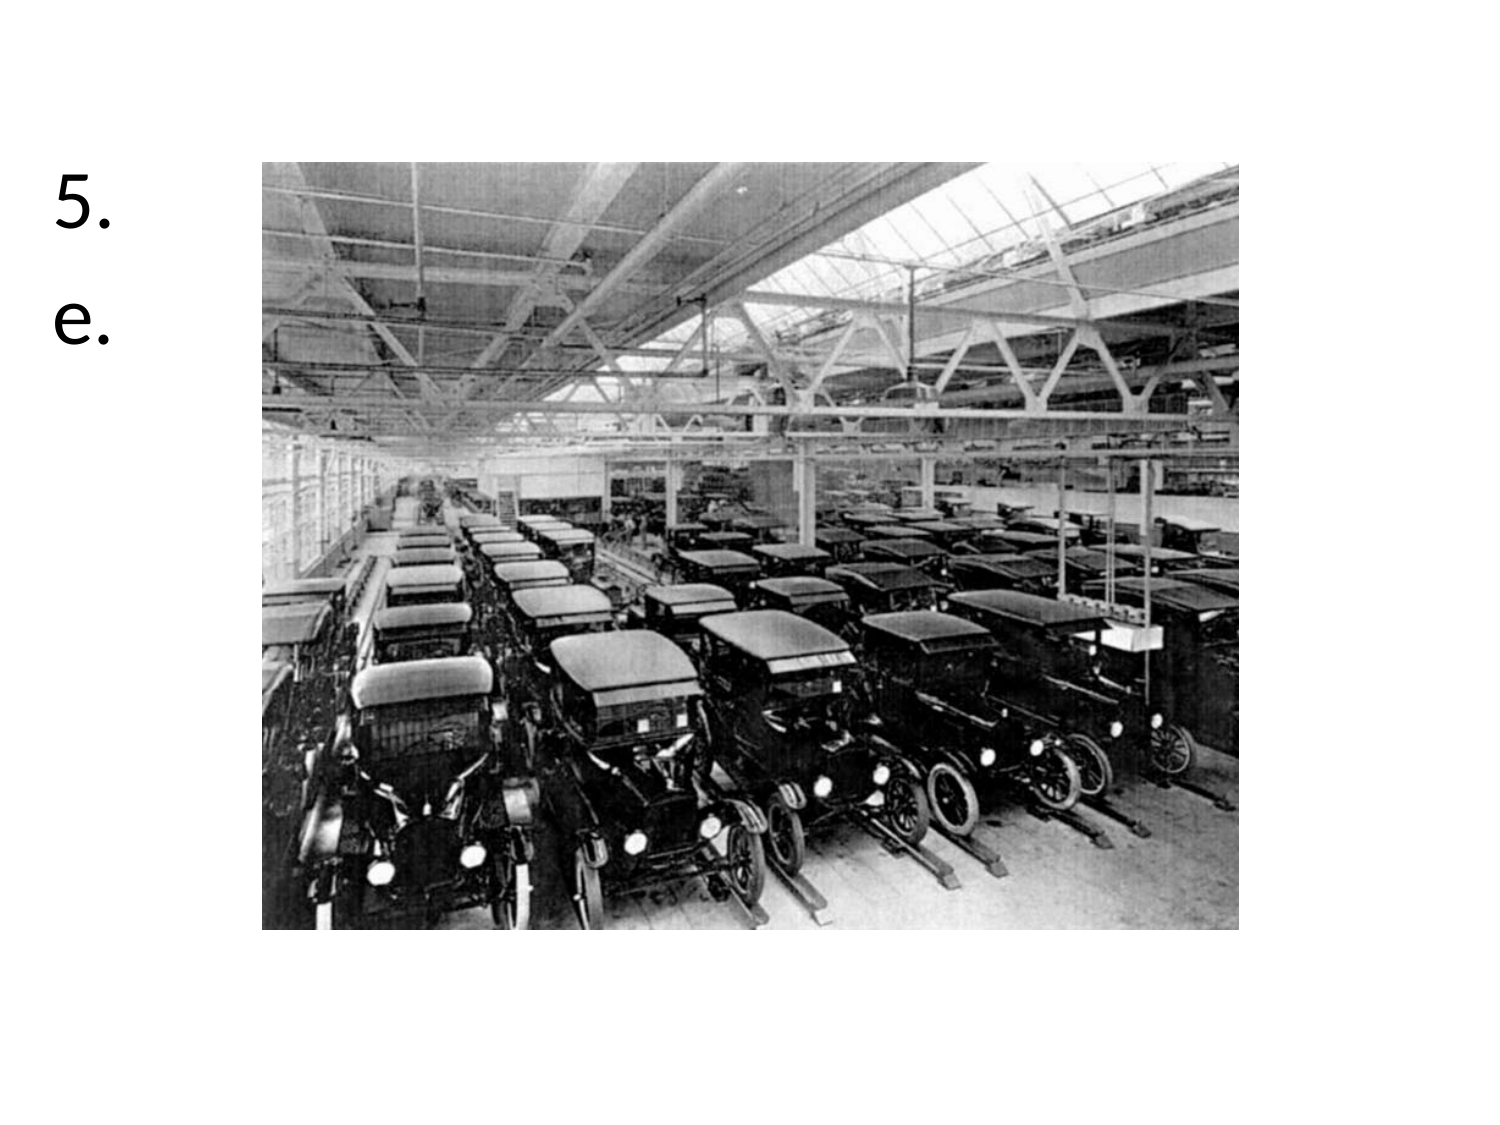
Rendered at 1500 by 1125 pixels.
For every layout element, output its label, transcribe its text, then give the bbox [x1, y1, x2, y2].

picture [262, 162, 1240, 930]
list 5. e. [37, 137, 263, 438]
